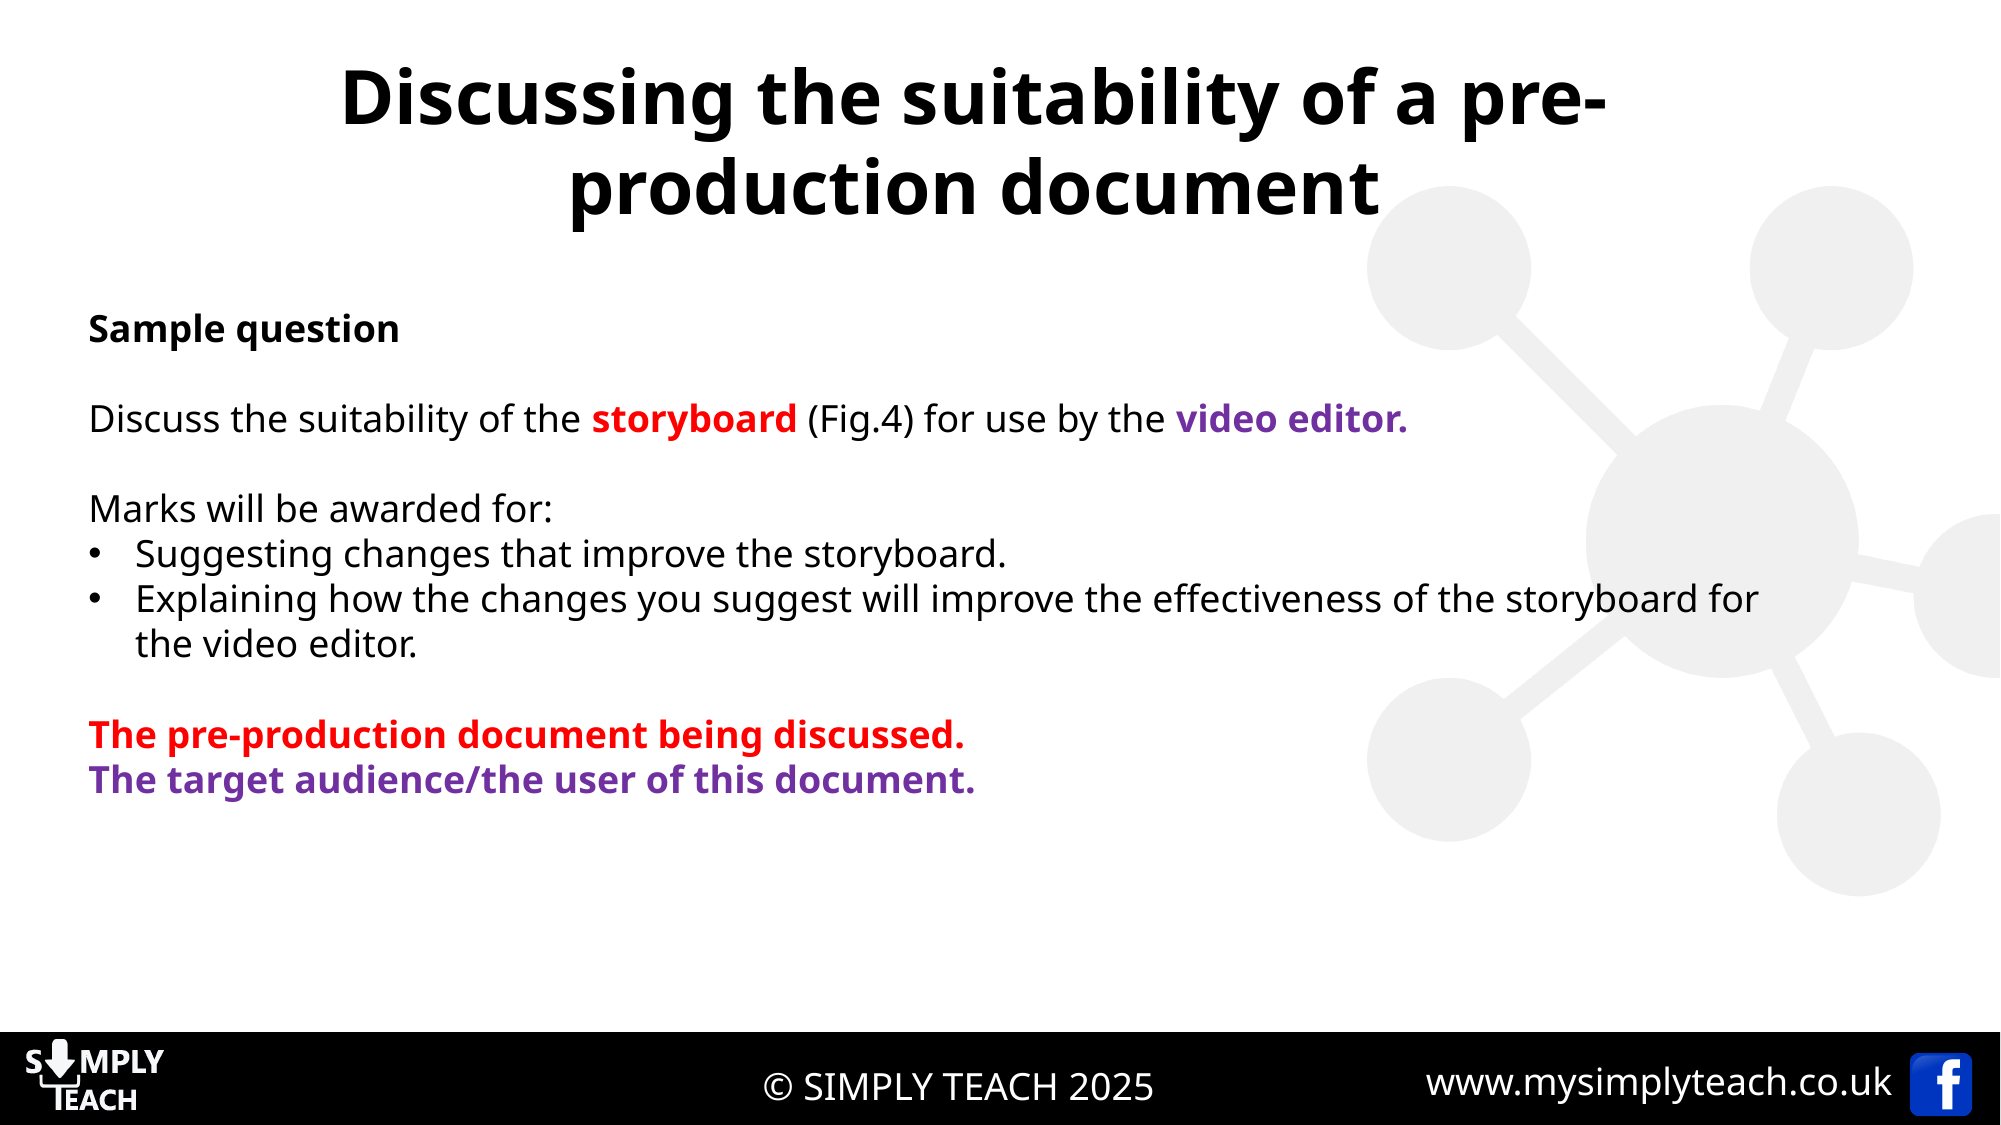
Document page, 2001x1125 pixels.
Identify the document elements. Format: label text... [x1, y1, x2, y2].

picture [15, 1033, 182, 1122]
text_box Discussing the suitability of a pre-production document [184, 42, 1765, 237]
text_box The pre-production document being discussed. The target audience/the user of this document. [73, 704, 1076, 809]
picture [1907, 1050, 1975, 1119]
text_box Sample question Discuss the suitability of the storyboard (Fig.4) for use by the video editor. Marks will be awarded for: Suggesting changes that improve the storyboard. Explaining how the changes you suggest will improve the effectiveness of the storyboard for the video editor. [73, 297, 1825, 673]
